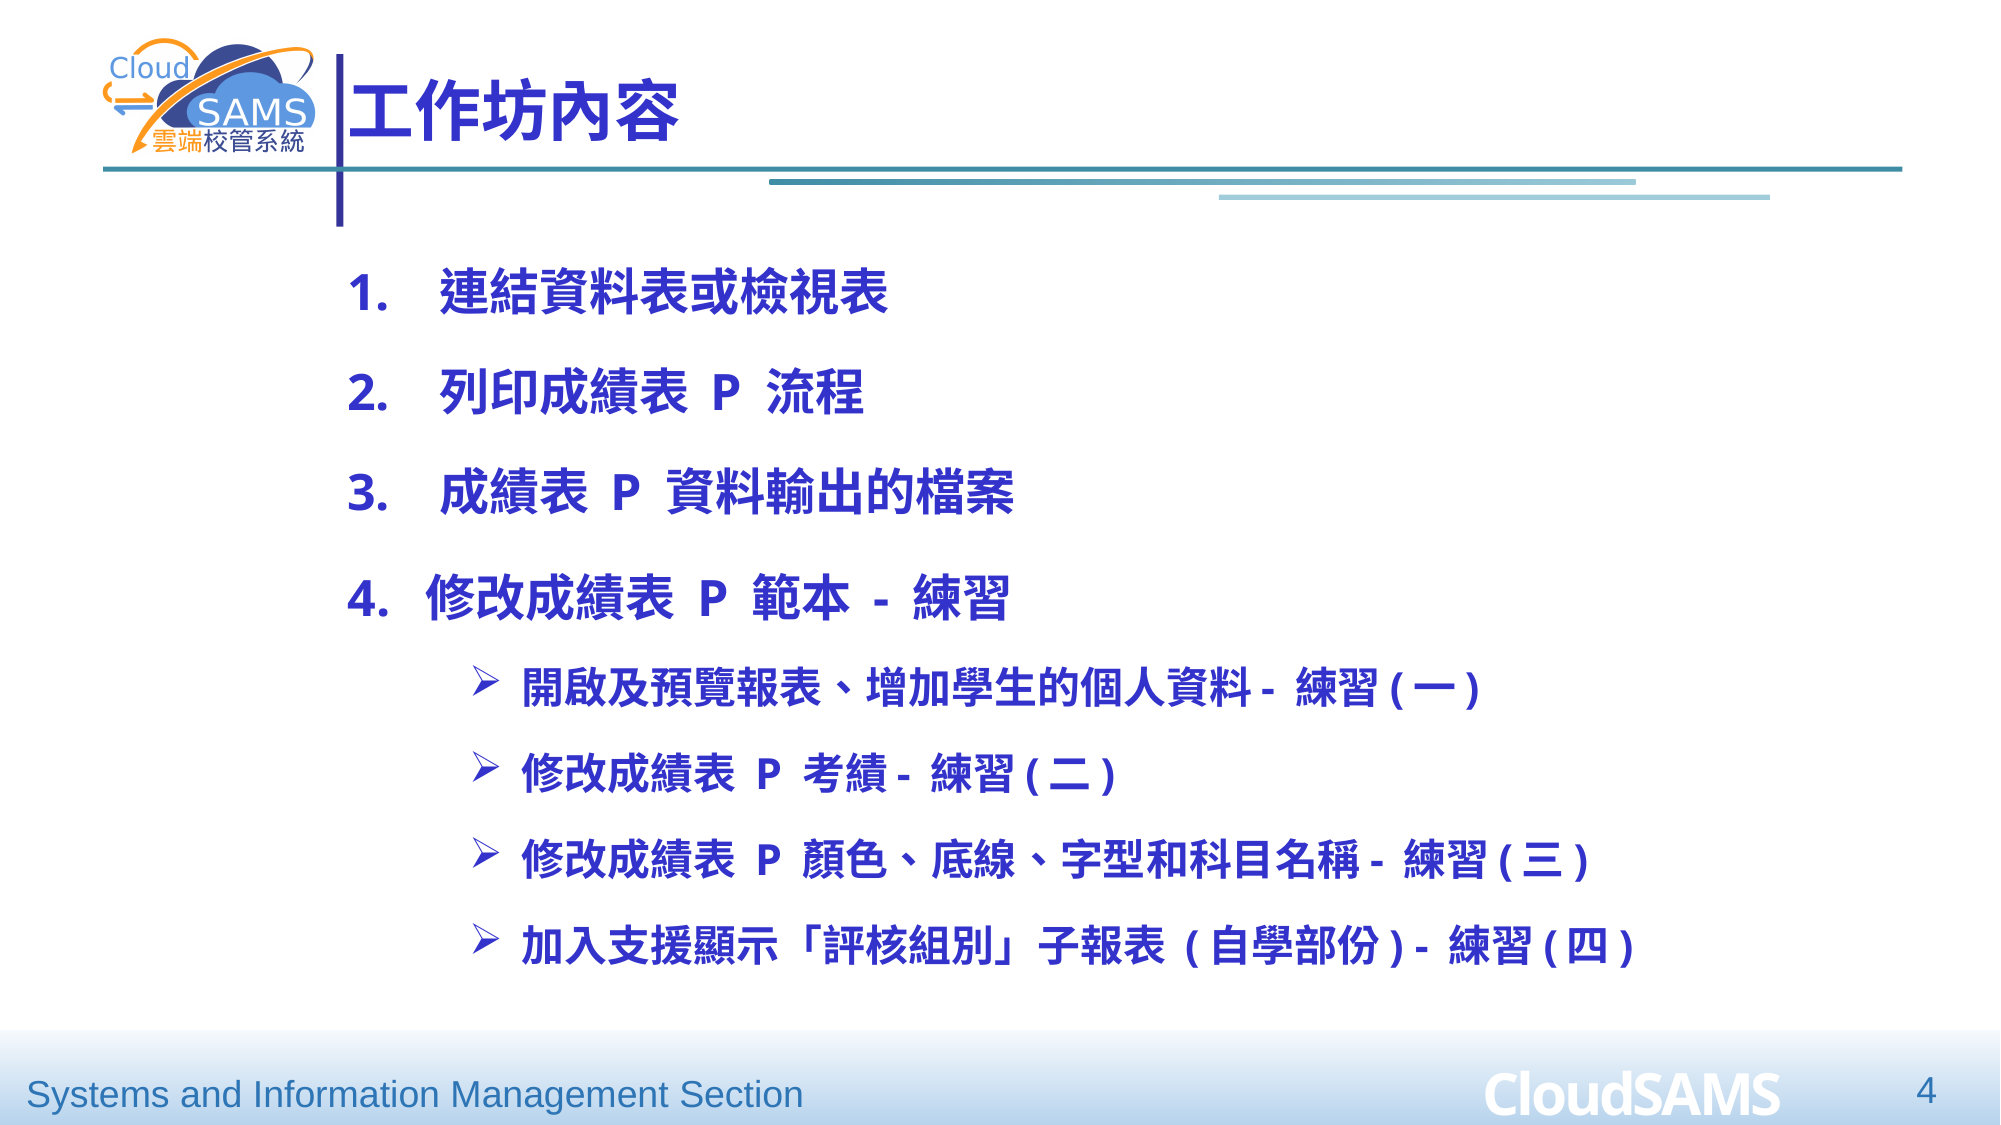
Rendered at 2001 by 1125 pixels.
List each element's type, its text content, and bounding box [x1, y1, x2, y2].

slide_number 4 [1755, 1059, 1952, 1125]
list 1. 連結資料表或檢視表 2. 列印成績表 P 流程 3. 成績表 P 資料輸出的檔案 修改成績表 P 範本 - 練習 開啟及預覽報表、增加學生的個人資料- 練習(一) 修改成績表 P 考績- 練習(二) 修改成績表 P 顏色、底線、字型和科目名稱- 練習(三) 加入支援顯示「評核組別」子報表 (自學部份) - 練習(四) [332, 222, 1664, 1080]
picture [87, 7, 349, 175]
picture [344, 156, 349, 166]
text_box 工作坊內容 [333, 60, 697, 156]
